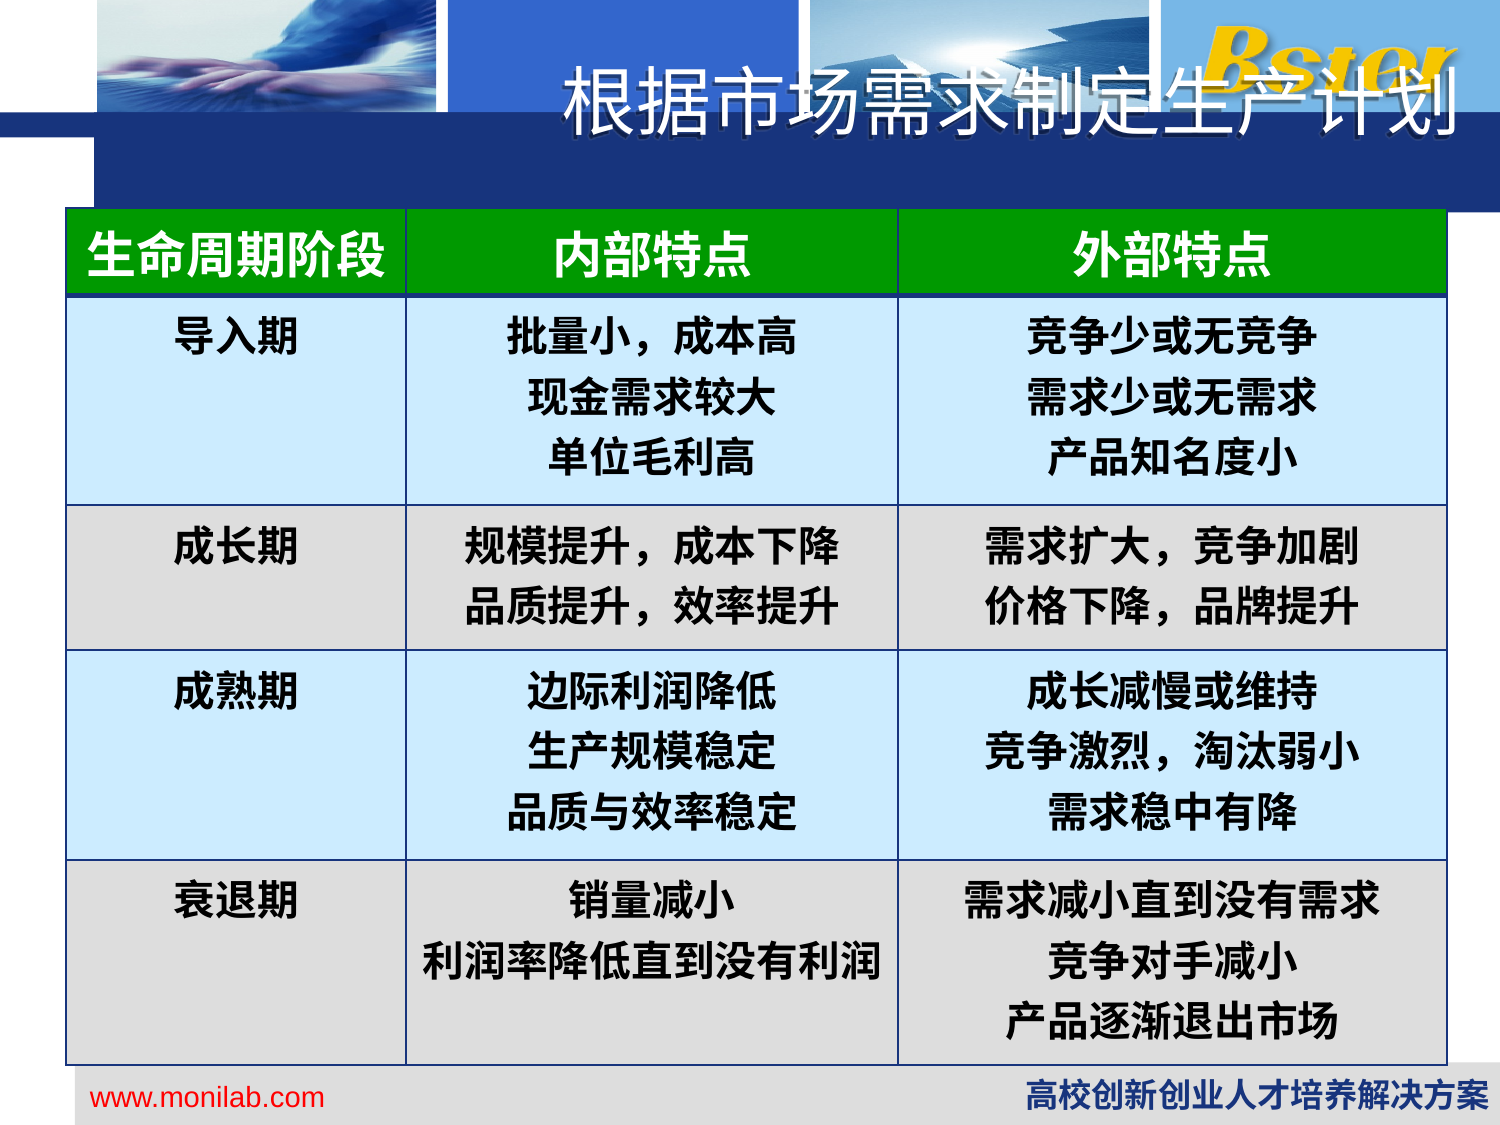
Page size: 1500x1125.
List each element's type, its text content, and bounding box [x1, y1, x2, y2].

picture [97, 0, 437, 112]
table_cell 规模提升，成本下降 品质提升，效率提升 [407, 506, 897, 649]
table_cell 竞争少或无竞争 需求少或无需求 产品知名度小 [899, 298, 1446, 504]
table_cell 衰退期 [67, 861, 405, 1064]
table_cell 需求扩大，竞争加剧 价格下降，品牌提升 [899, 506, 1446, 649]
table_cell 批量小，成本高 现金需求较大 单位毛利高 [407, 298, 897, 504]
table_cell 边际利润降低 生产规模稳定 品质与效率稳定 [407, 651, 897, 859]
table_header 生命周期阶段 [67, 209, 405, 293]
table_cell 销量减小 利润率降低直到没有利润 [407, 861, 897, 1064]
table_cell 需求减小直到没有需求 竞争对手减小 产品逐渐退出市场 [899, 861, 1446, 1064]
table_header 内部特点 [407, 209, 897, 293]
picture [1199, 26, 1458, 50]
table_cell 成熟期 [67, 651, 405, 859]
table_cell 成长减慢或维持 竞争激烈，淘汰弱小 需求稳中有降 [899, 651, 1446, 859]
text_box 根据市场需求制定生产计划 [351, 50, 1477, 150]
table_cell 成长期 [67, 506, 405, 649]
picture [810, 0, 1150, 50]
table_cell 导入期 [67, 298, 405, 504]
table_header 外部特点 [899, 209, 1446, 293]
